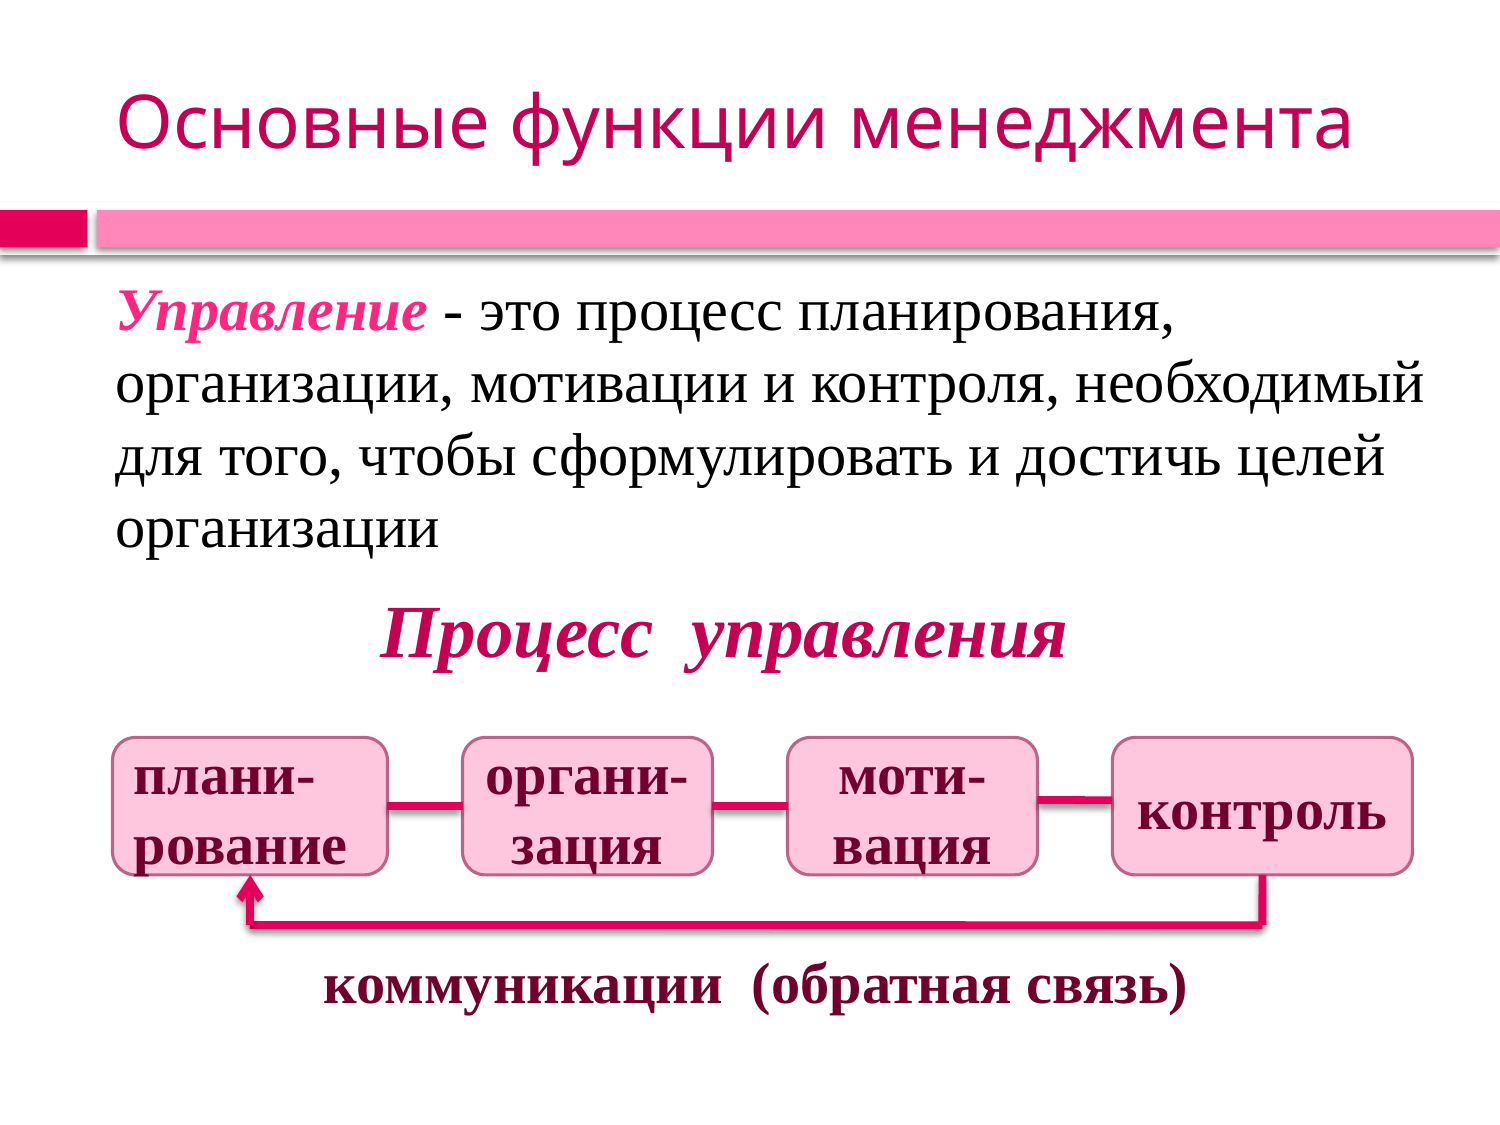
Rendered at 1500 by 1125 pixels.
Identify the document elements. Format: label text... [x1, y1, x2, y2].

text_box моти-вация [785, 735, 1040, 877]
title Основные функции менеджмента [100, 37, 1438, 200]
text_box контроль [1110, 735, 1414, 877]
text_box Процесс управления [249, 574, 1200, 680]
text_box органи-зация [460, 735, 715, 877]
list Управление - это процесс планирования, организации, мотивации и контроля, необходимый для того, чтобы сформулировать и достичь целей организации [100, 262, 1463, 588]
text_box коммуникации (обратная связь) [287, 937, 1225, 1023]
text_box плани-рование [110, 735, 390, 877]
